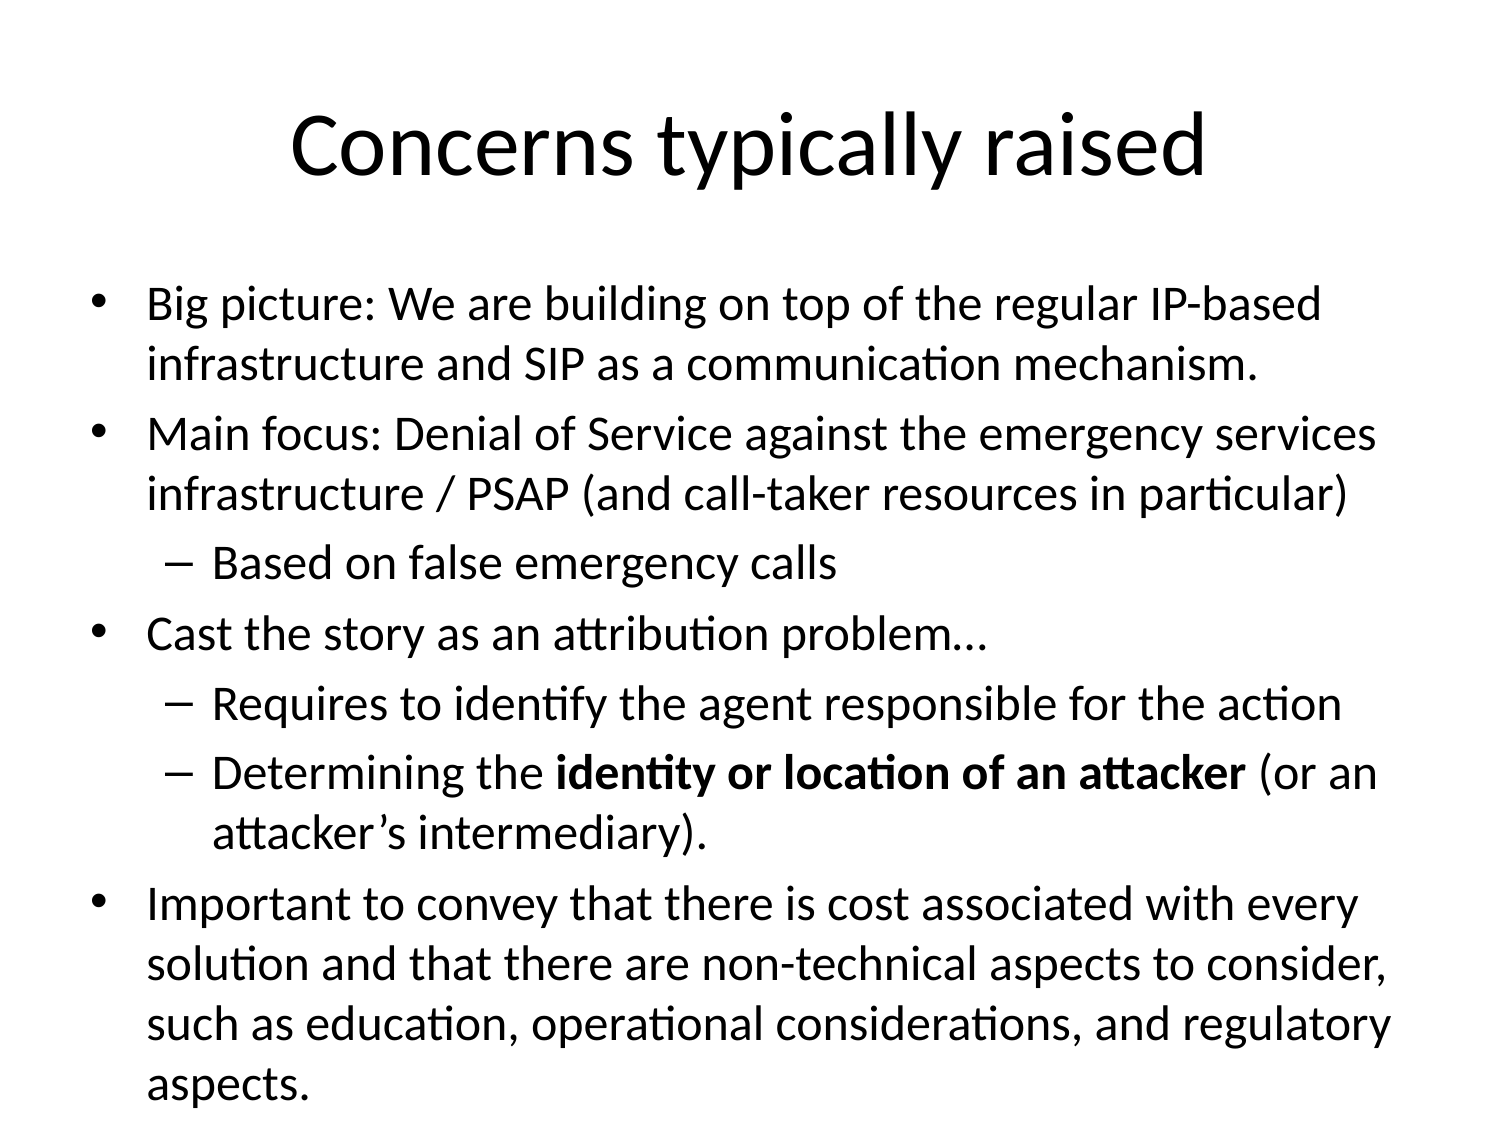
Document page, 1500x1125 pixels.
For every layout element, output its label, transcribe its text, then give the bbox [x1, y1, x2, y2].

title Concerns typically raised [75, 45, 1425, 233]
list Big picture: We are building on top of the regular IP-based infrastructure and SIP as a communication mechanism. Main focus: Denial of Service against the emergency services infrastructure / PSAP (and call-taker resources in particular) Based on false emergency calls Cast the story as an attribution problem… Requires to identify the agent responsible for the action Determining the identity or location of an attacker (or an attacker’s intermediary). Important to convey that there is cost associated with every solution and that there are non-technical aspects to consider, such as education, operational considerations, and regulatory aspects. [75, 262, 1425, 1005]
